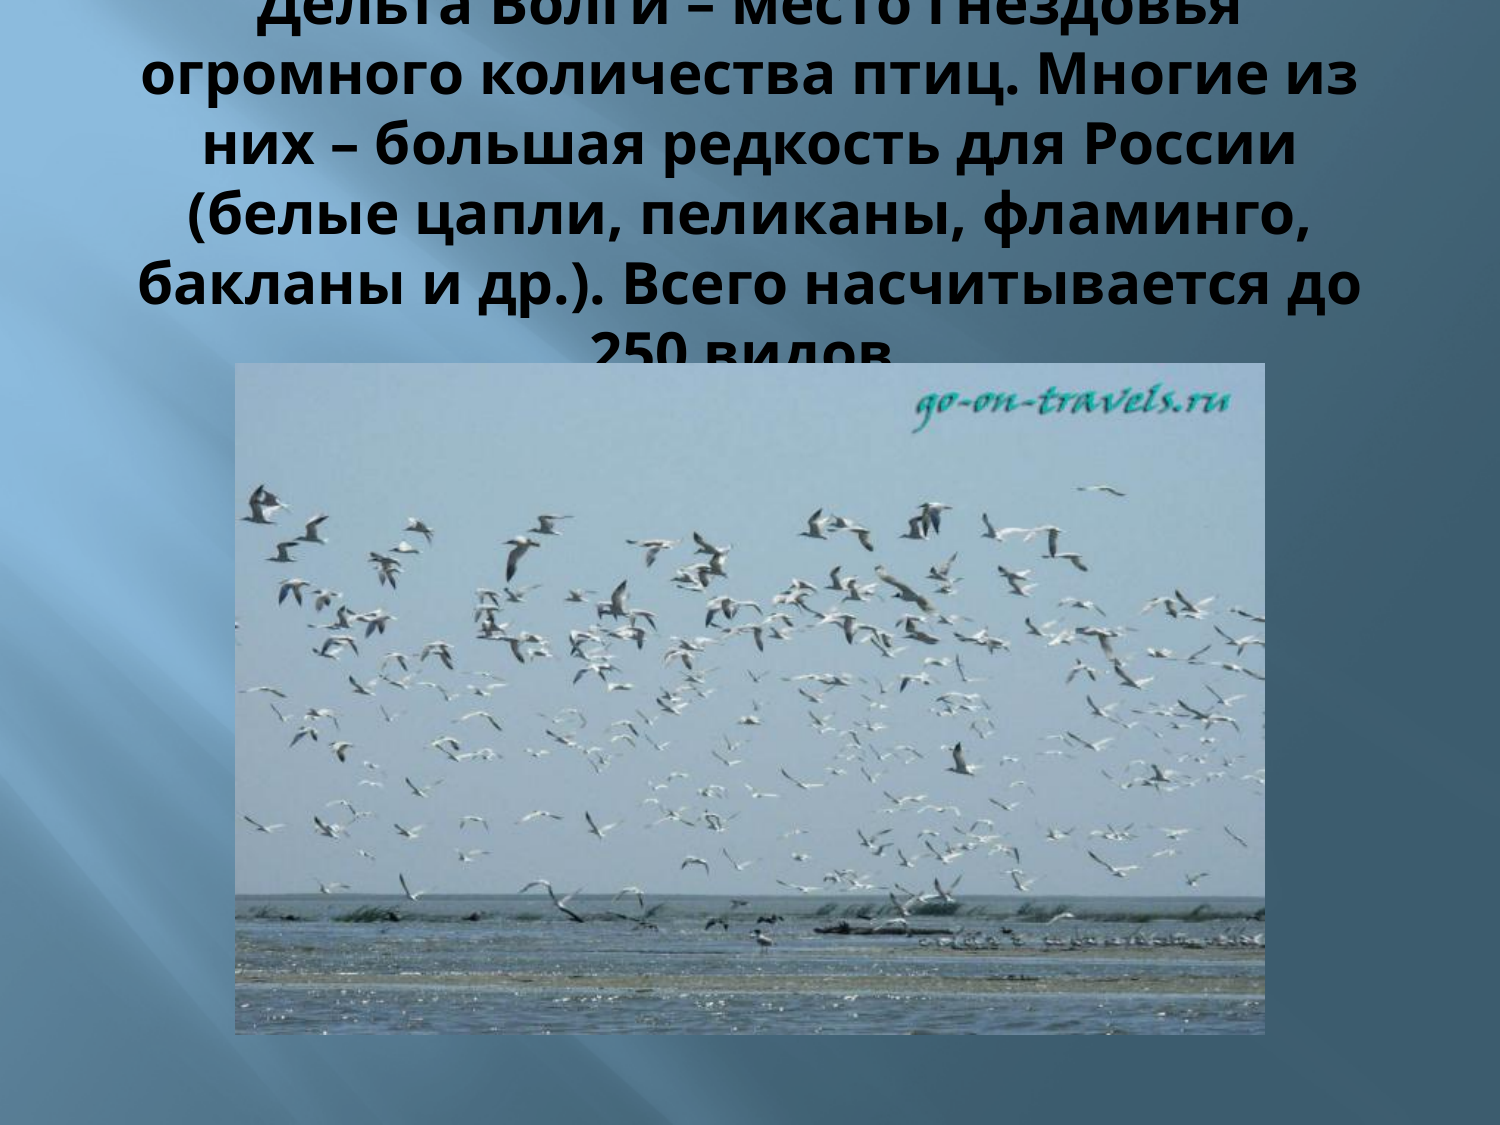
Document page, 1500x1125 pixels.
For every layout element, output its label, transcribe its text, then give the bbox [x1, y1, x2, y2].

title Дельта Волги – место гнездовья огромного количества птиц. Многие из них – большая редкость для России (белые цапли, пеликаны, фламинго, бакланы и др.). Всего насчитывается до 250 видов. [75, 46, 1425, 305]
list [234, 363, 1266, 1036]
